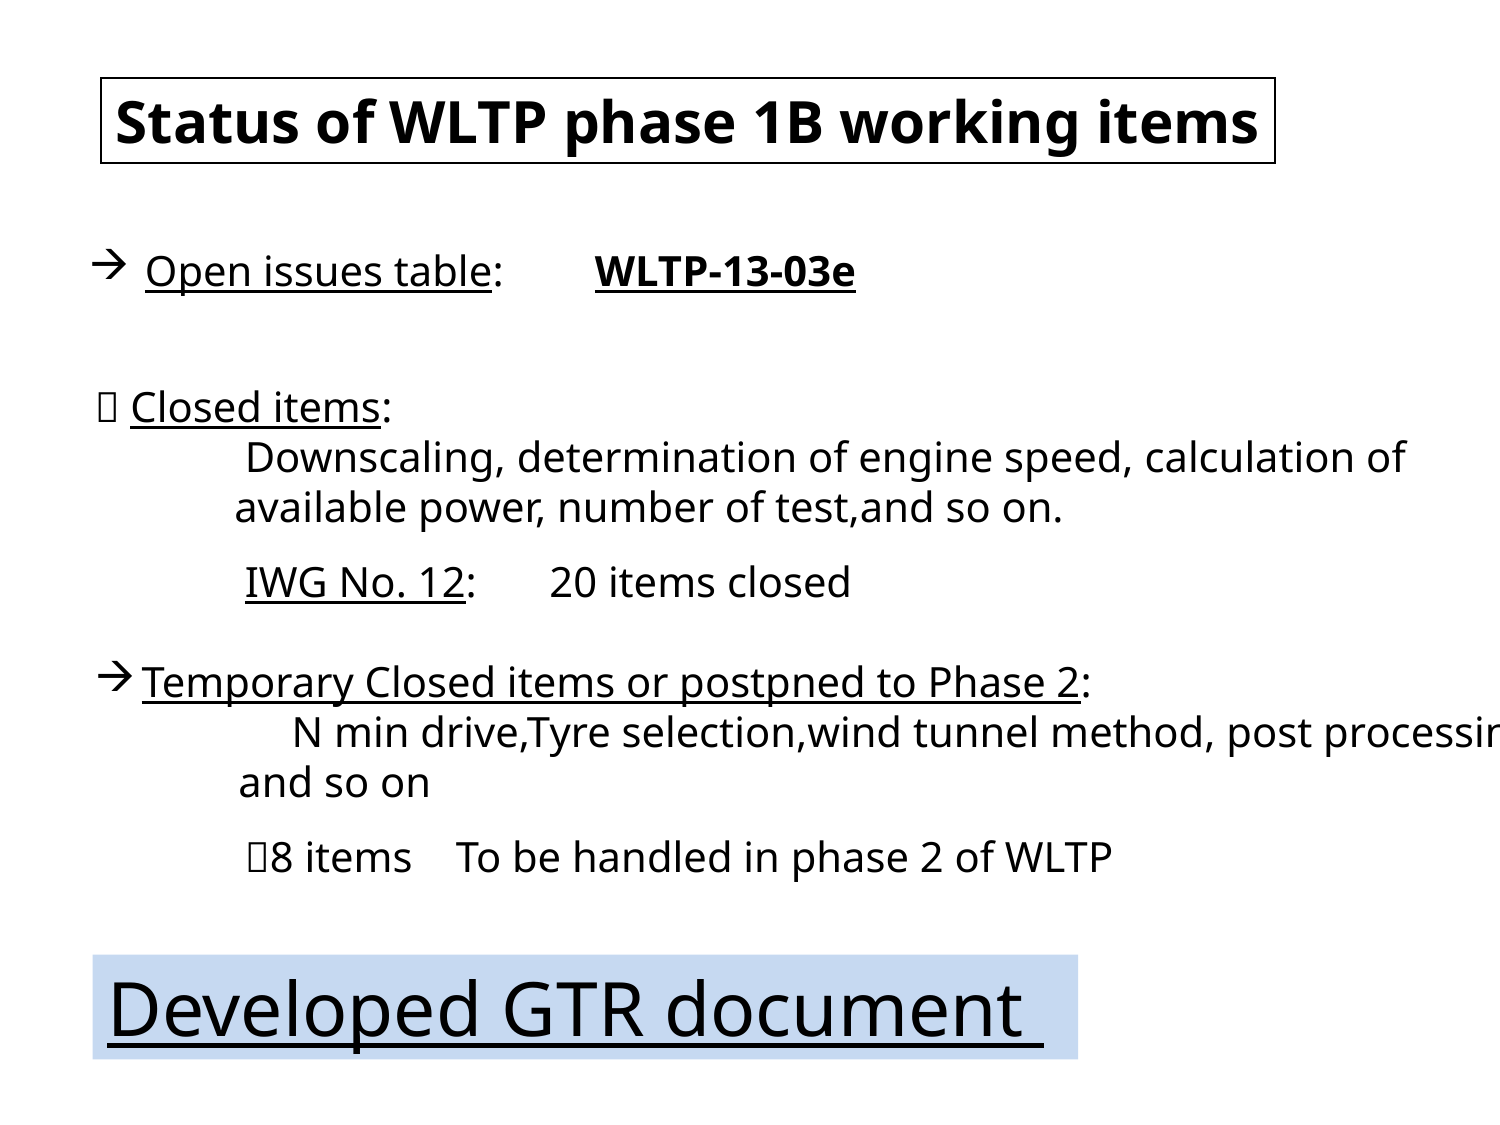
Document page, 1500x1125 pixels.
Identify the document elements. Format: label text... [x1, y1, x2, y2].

text_box Status of WLTP phase 1B working items [101, 78, 1276, 163]
text_box Open issues table: WLTP-13-03e [73, 237, 882, 303]
text_box Developed GTR document [92, 954, 1079, 1060]
text_box  Closed items: Downscaling, determination of engine speed, calculation of available power, number of test,and so on. IWG No. 12: 20 items closed Temporary Closed items or postpned to Phase 2: N min drive,Tyre selection,wind tunnel method, post processing and so on 8 items To be handled in phase 2 of WLTP [79, 373, 1500, 889]
